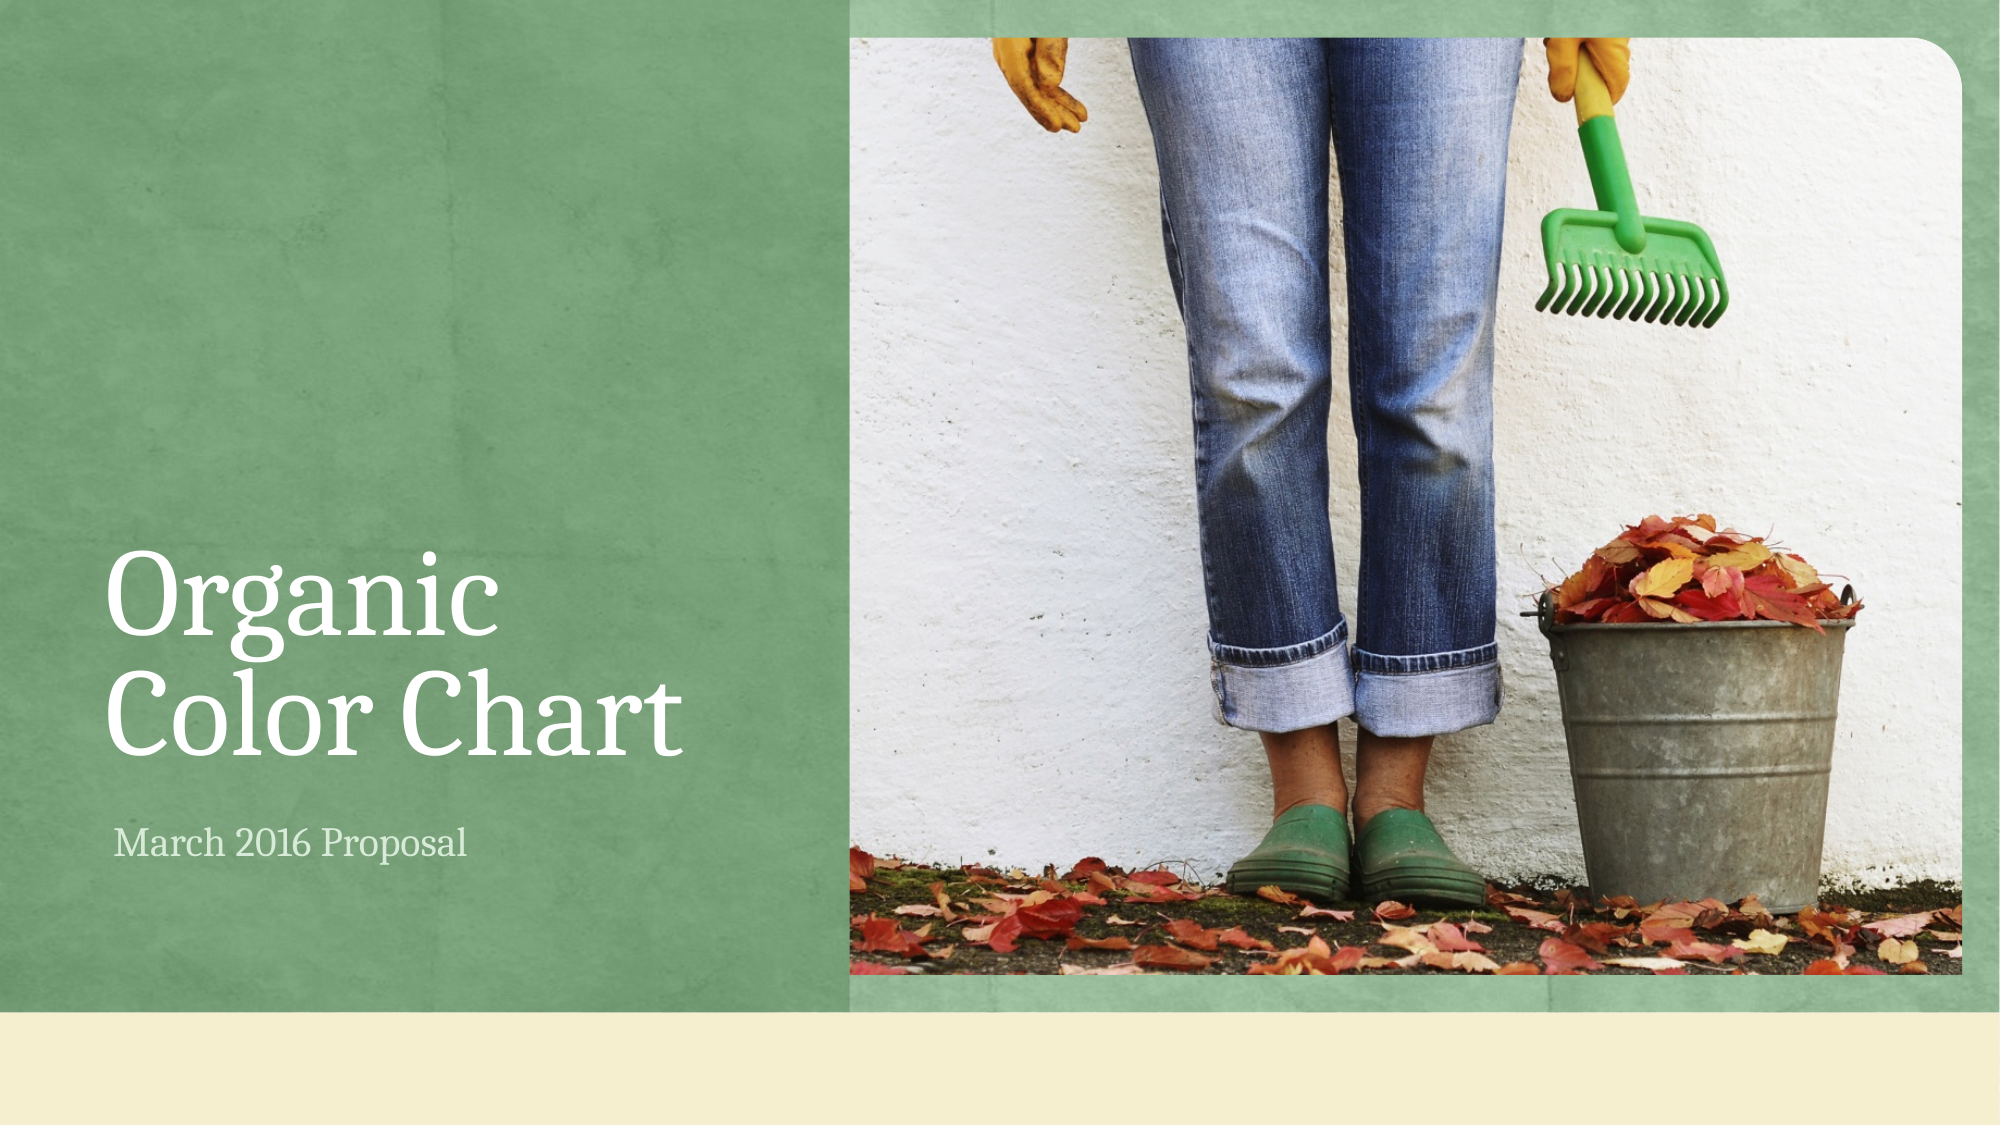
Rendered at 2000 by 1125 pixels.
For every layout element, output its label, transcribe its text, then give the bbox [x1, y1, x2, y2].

title Organic Color Chart [90, 149, 778, 788]
subtitle March 2016 Proposal [98, 812, 788, 975]
picture [849, 36, 1963, 976]
